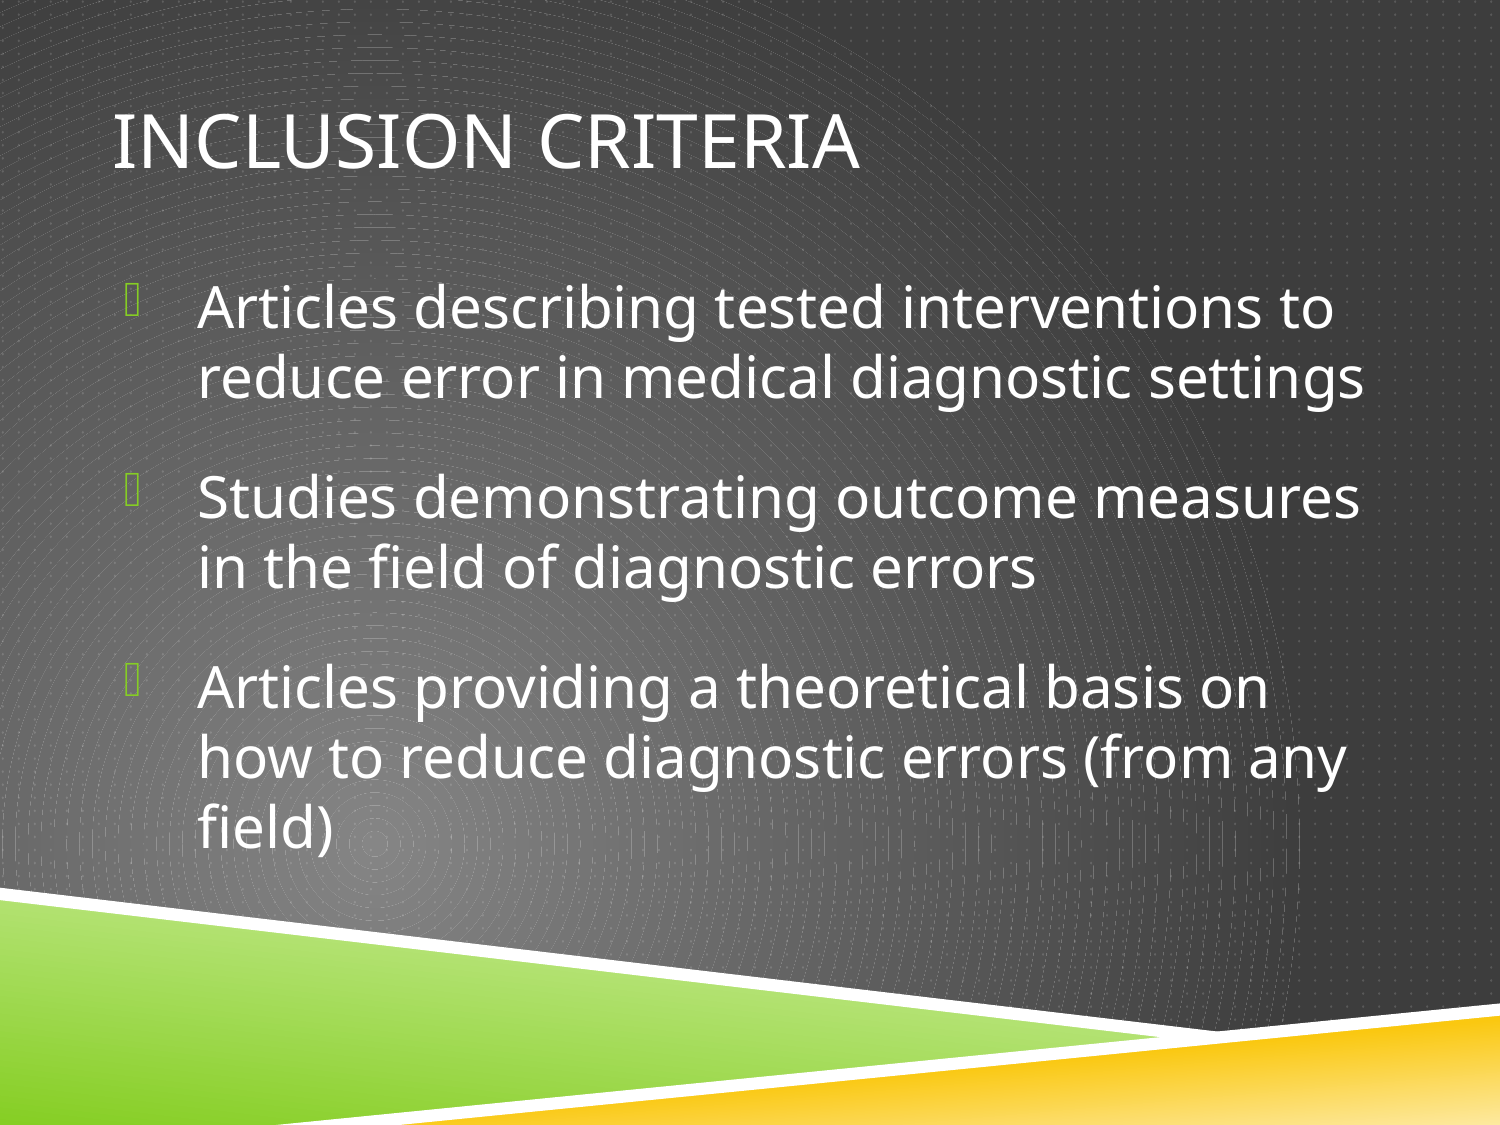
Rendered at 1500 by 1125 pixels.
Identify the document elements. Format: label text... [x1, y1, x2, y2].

title INCLUSION CRITERIA [112, 45, 1388, 233]
list Articles describing tested interventions to reduce error in medical diagnostic settings Studies demonstrating outcome measures in the field of diagnostic errors Articles providing a theoretical basis on how to reduce diagnostic errors (from any field) [112, 262, 1388, 876]
